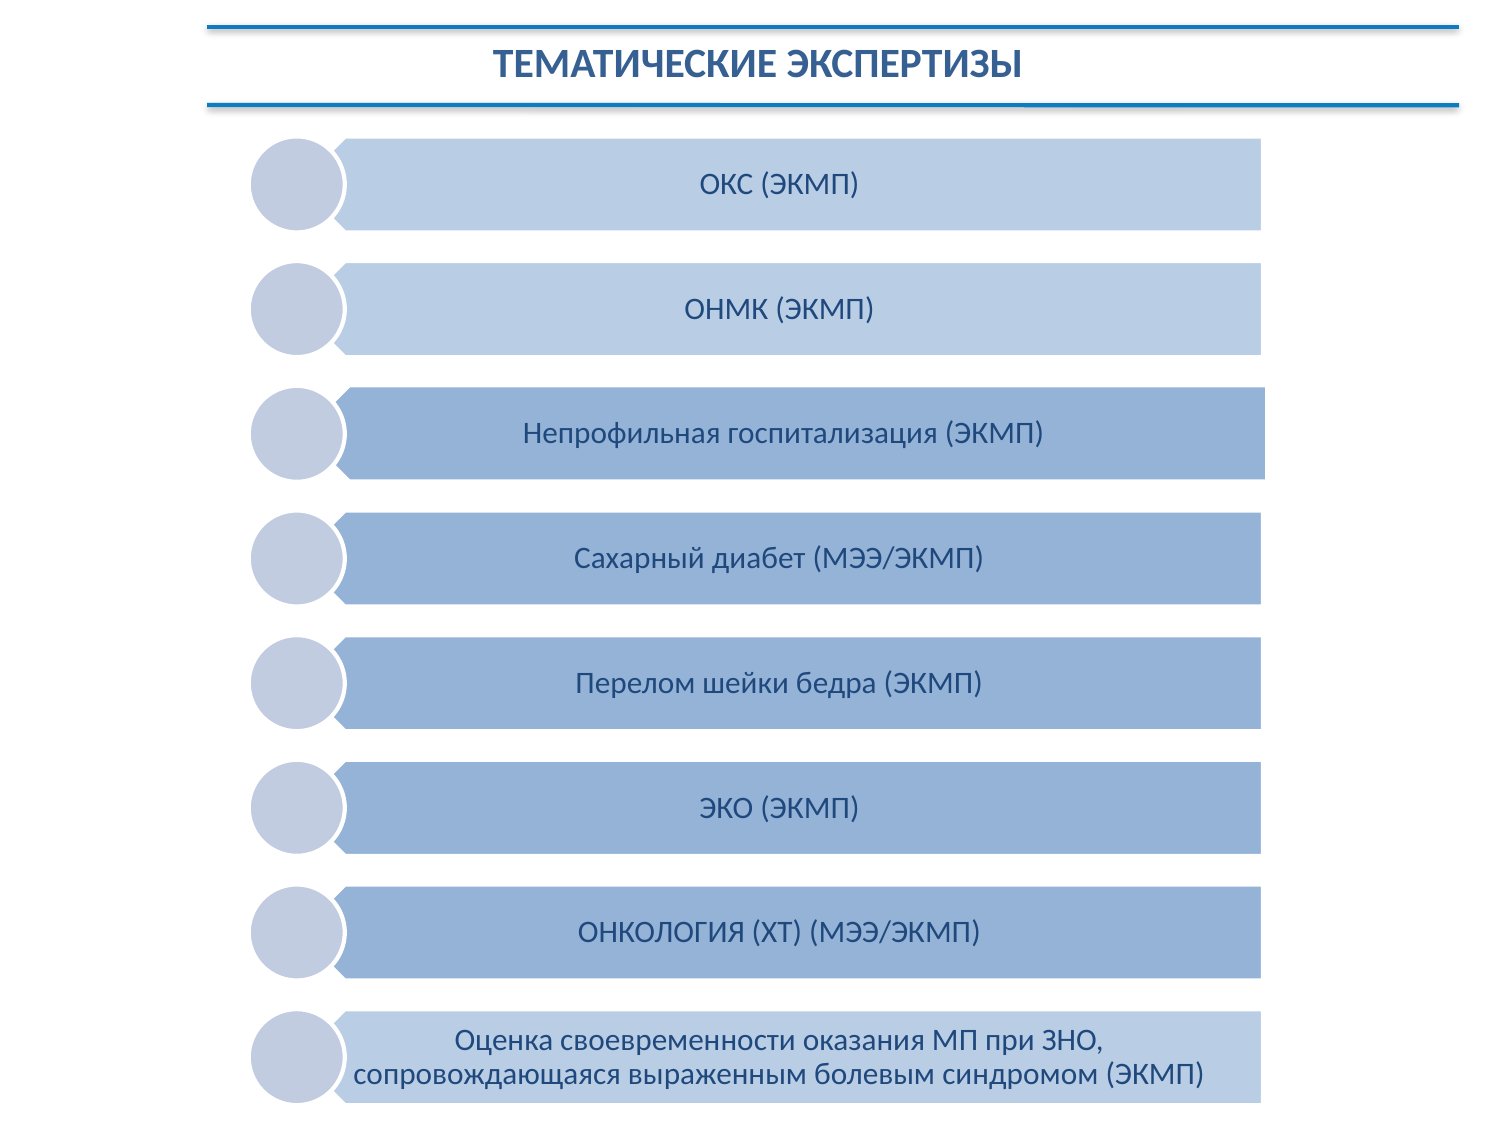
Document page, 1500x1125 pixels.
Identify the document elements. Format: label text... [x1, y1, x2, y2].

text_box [29, 135, 1483, 1106]
text_box Тематические экспертизы [7, 37, 1500, 93]
